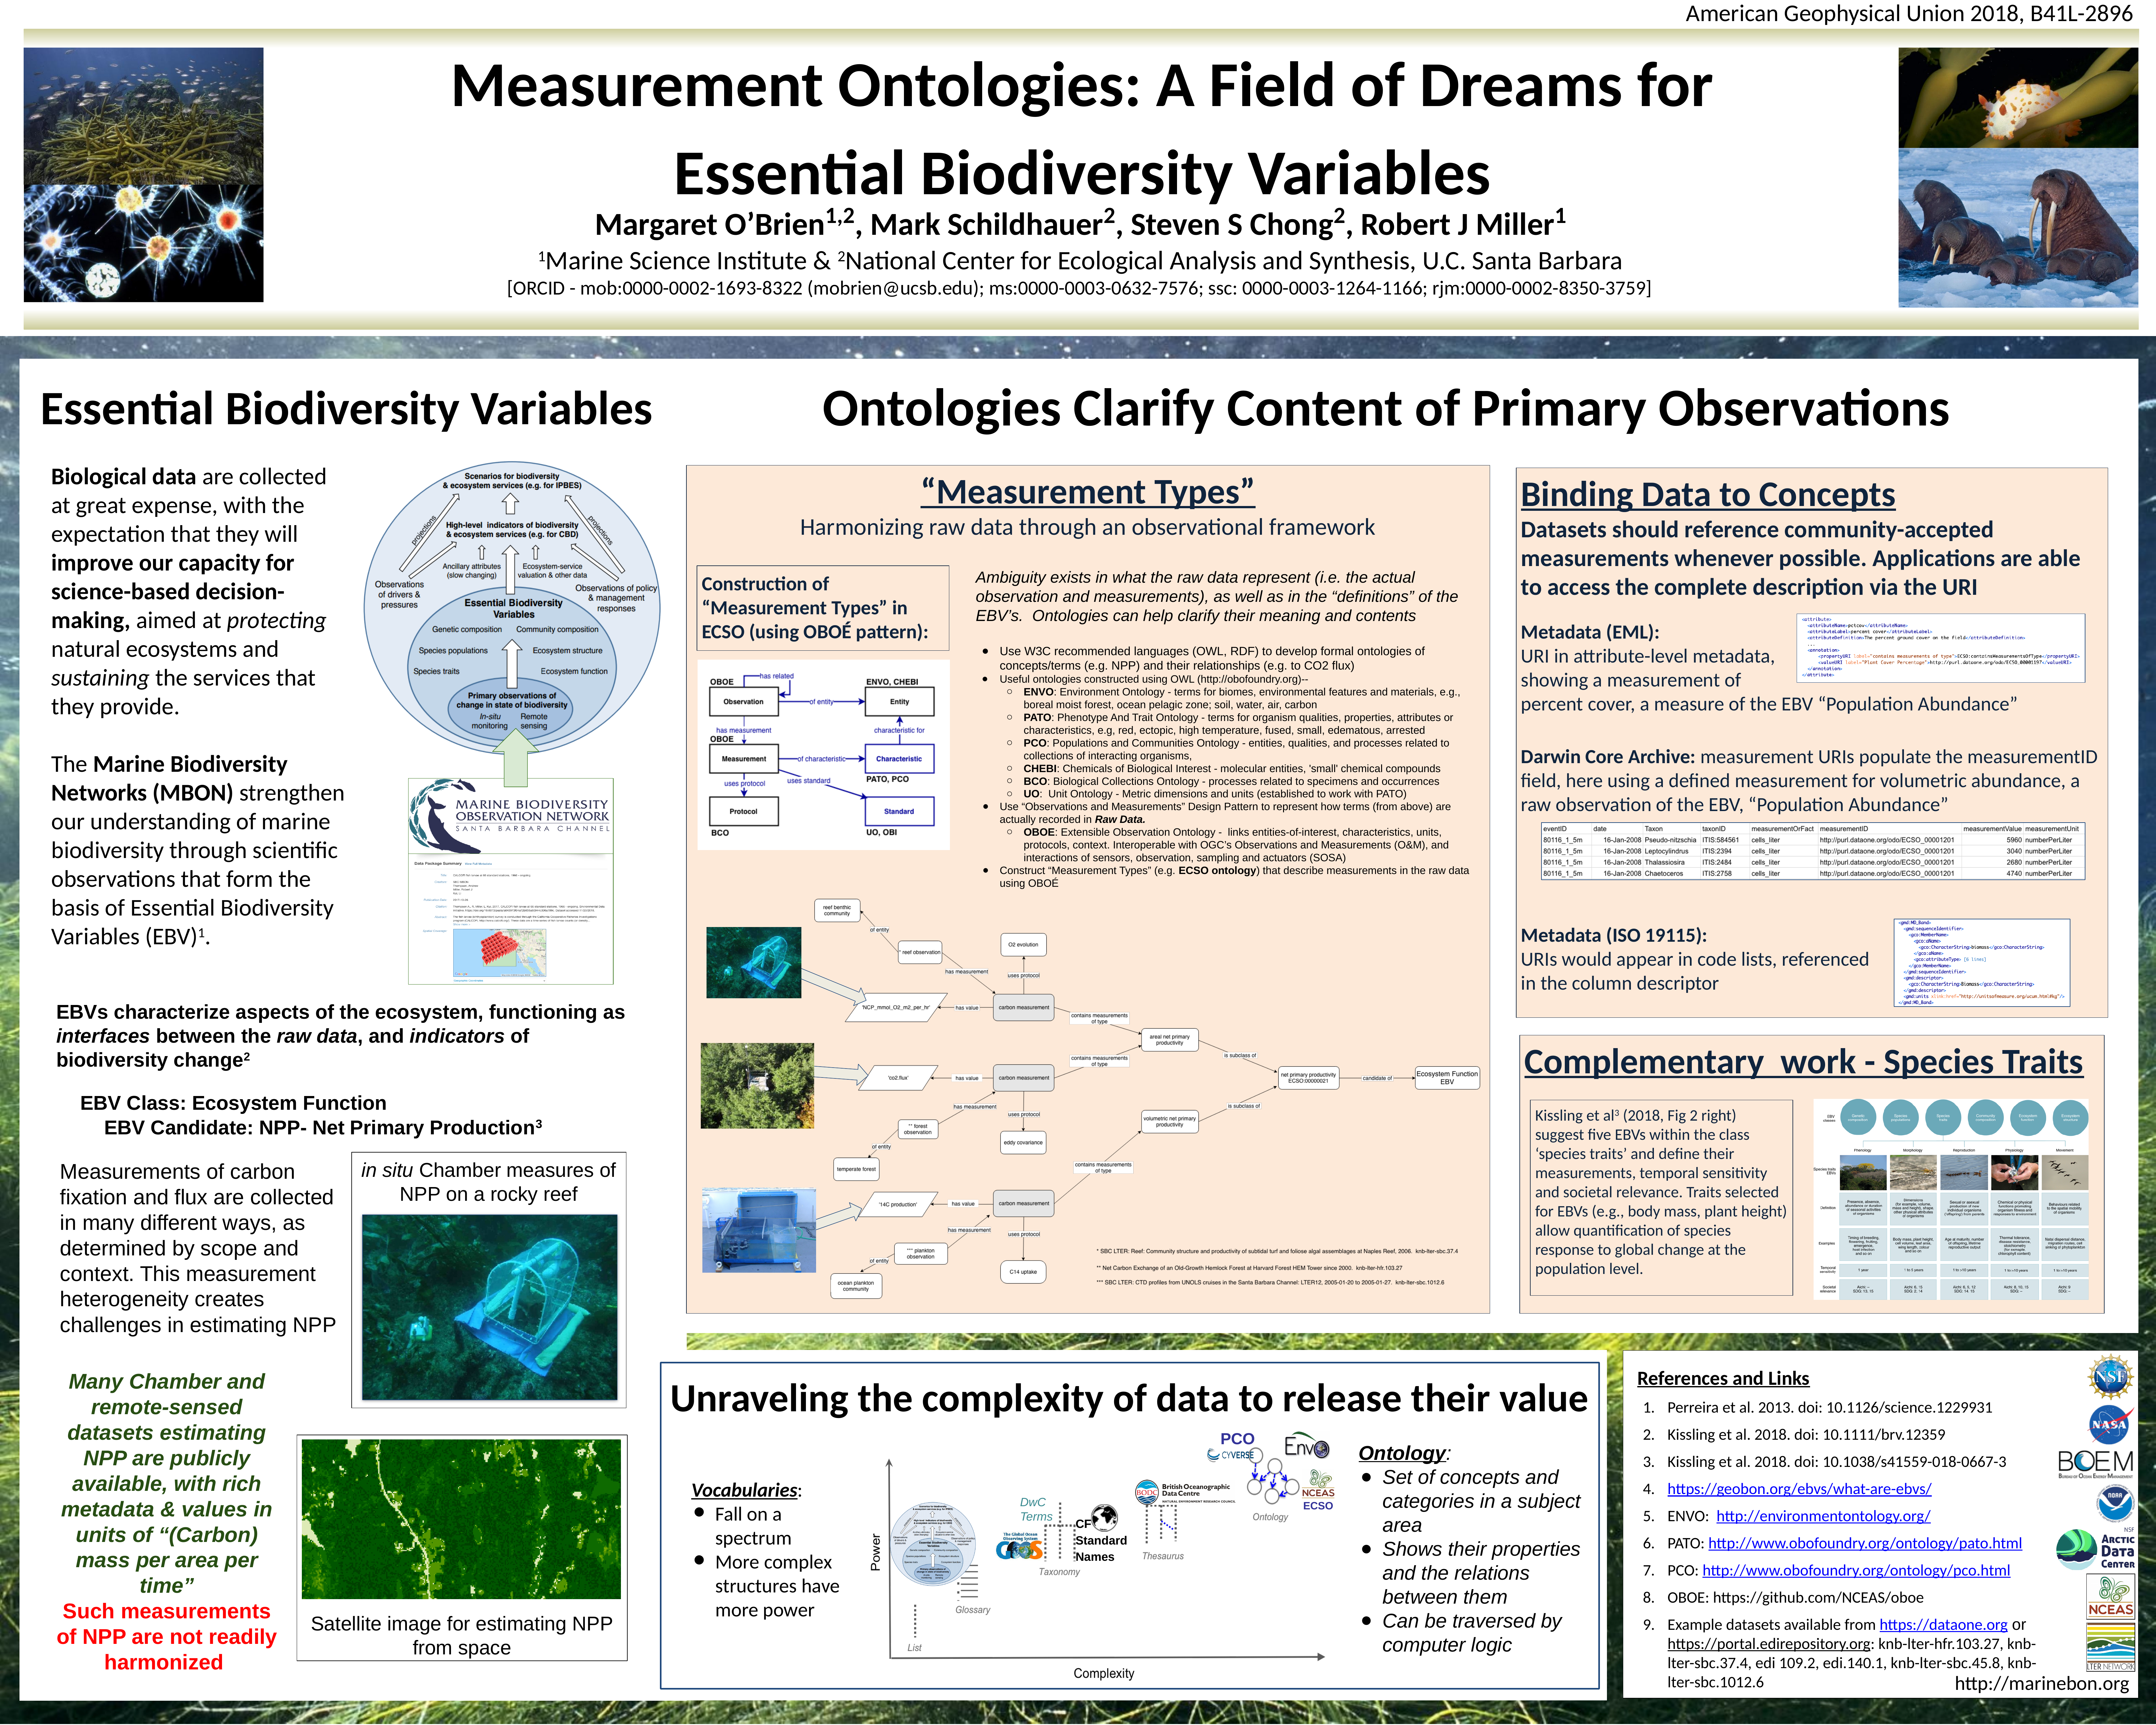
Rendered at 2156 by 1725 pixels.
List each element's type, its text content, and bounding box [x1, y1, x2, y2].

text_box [363, 461, 661, 984]
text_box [1519, 1035, 2105, 1314]
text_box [1516, 468, 2108, 1018]
picture [1899, 48, 2138, 308]
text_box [19, 359, 1607, 1701]
picture [0, 336, 2156, 1724]
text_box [297, 1435, 628, 1661]
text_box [24, 28, 2139, 330]
text_box American Geophysical Union 2018, B41L-2896 [1657, 0, 2139, 27]
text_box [863, 1423, 1341, 1683]
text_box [351, 1152, 626, 1408]
picture [24, 48, 264, 336]
